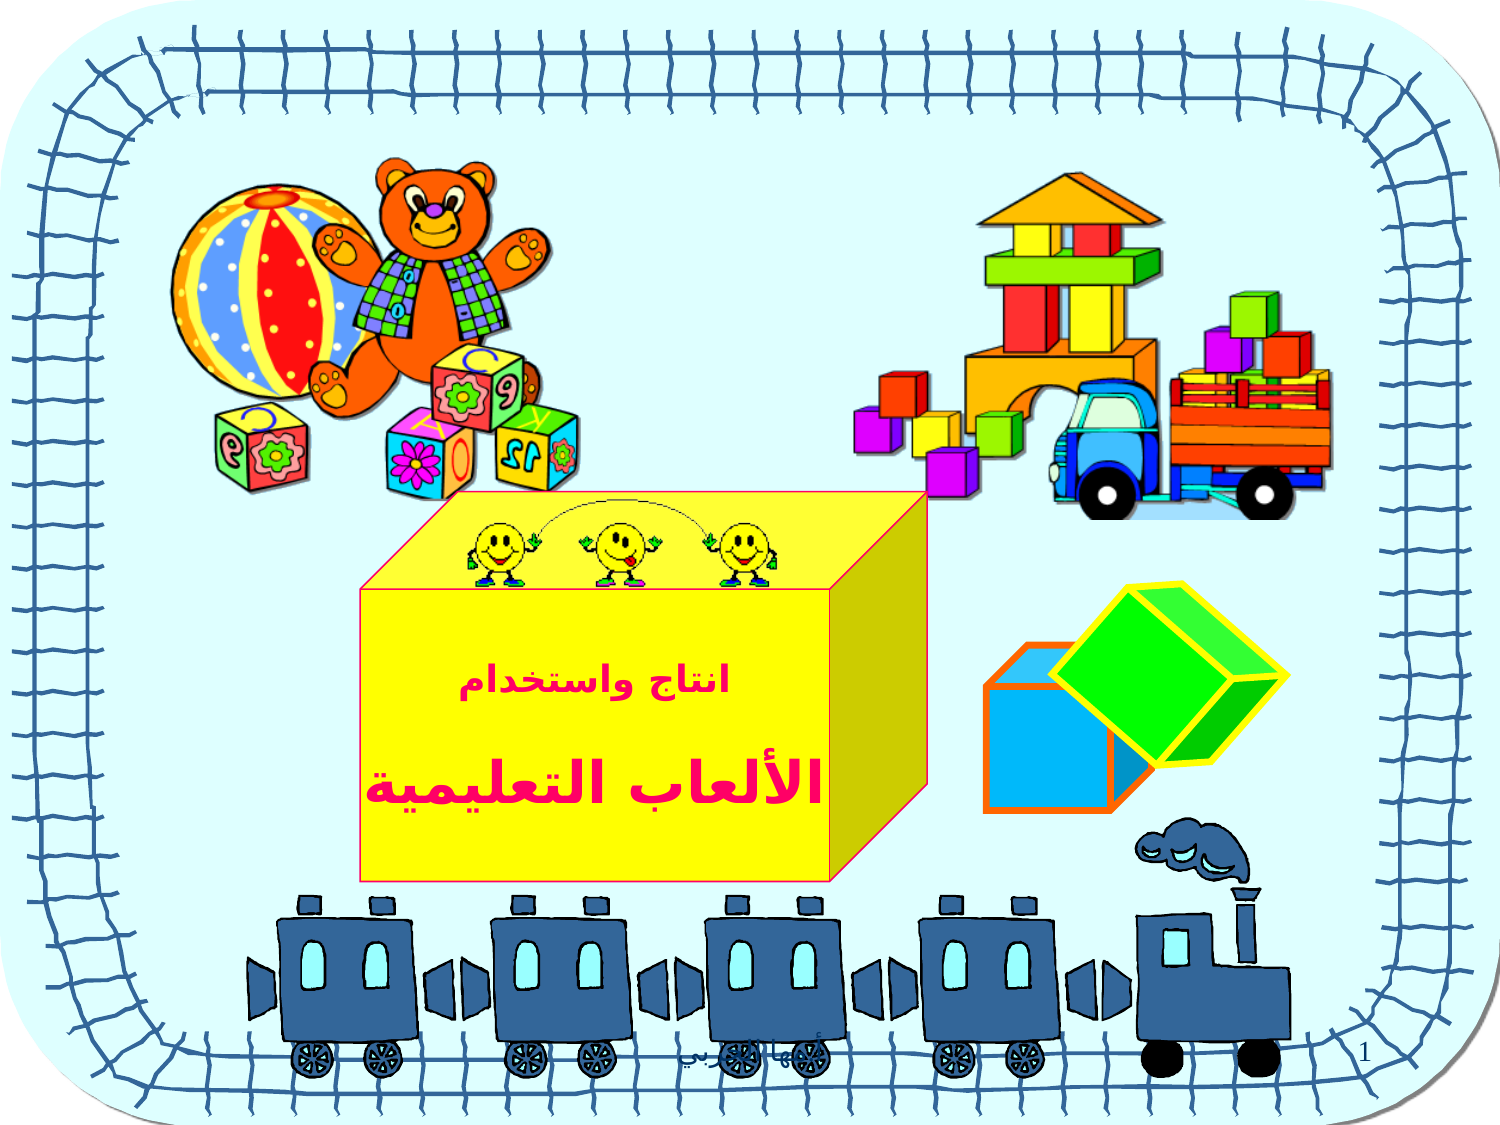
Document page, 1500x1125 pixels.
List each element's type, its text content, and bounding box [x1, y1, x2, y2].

picture [135, 136, 780, 590]
text_box [986, 645, 1152, 811]
slide_number 1 [1074, 1024, 1388, 1101]
footer أ.مها الحربي [512, 1024, 988, 1101]
text_box انتاج واستخدام الألعاب التعليمية [360, 528, 928, 882]
picture [796, 136, 1338, 520]
text_box [1052, 583, 1287, 766]
